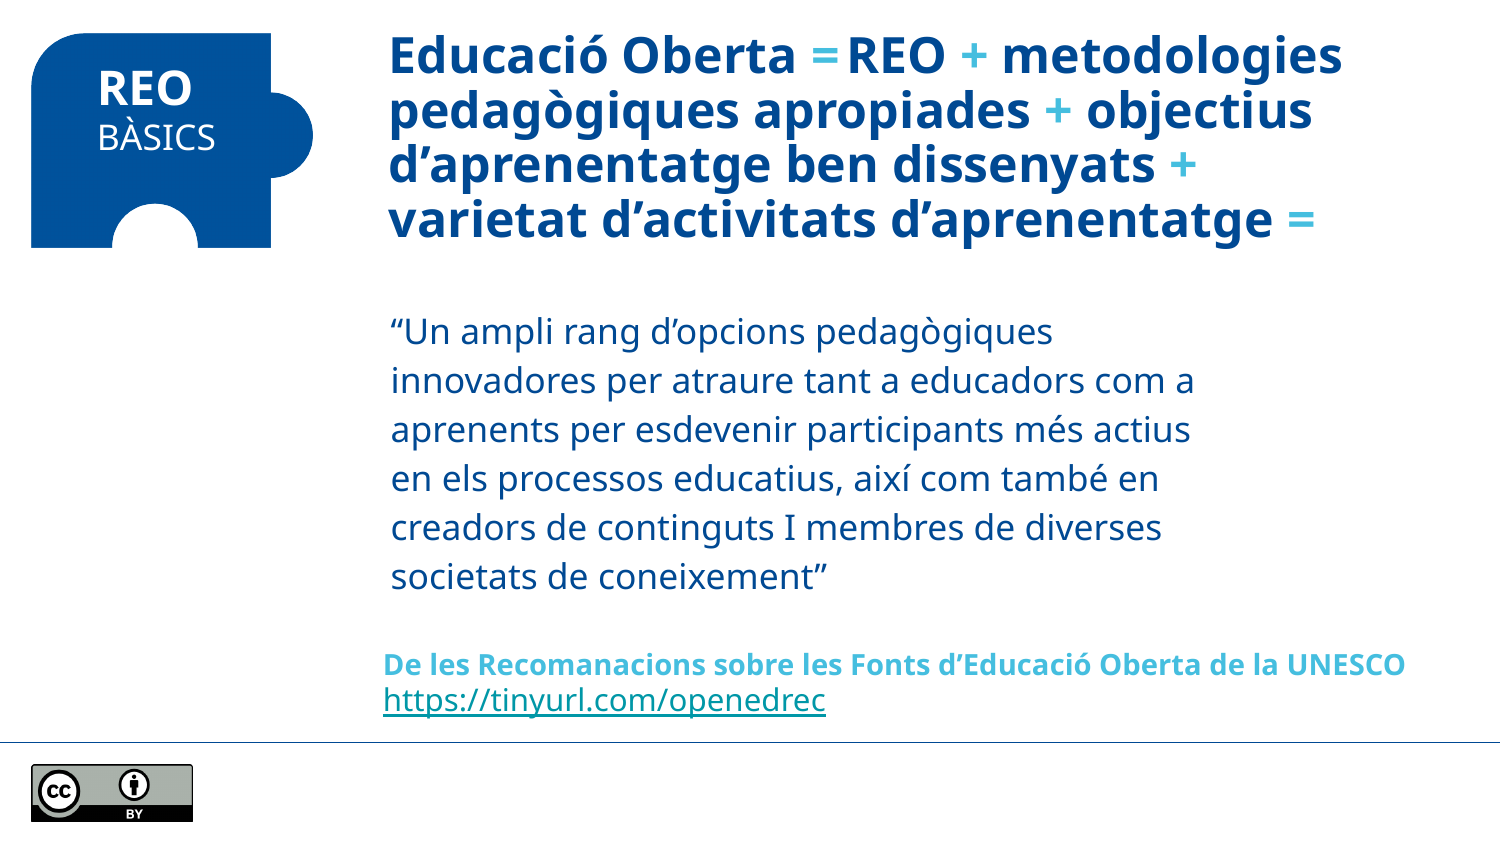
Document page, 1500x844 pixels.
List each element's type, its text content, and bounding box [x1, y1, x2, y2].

text_box REO BÀSICS [315, 42, 513, 173]
text_box Educació Oberta = REO + metodologies pedagògiques apropiades + objectius d’aprenentatge ben dissenyats + varietat d’activitats d’aprenentatge = [373, 15, 1422, 264]
text_box [0, 750, 1500, 844]
text_box De les Recomanacions sobre les Fonts d’Educació Oberta de la UNESCO https://tinyurl.com/openedrec [367, 630, 1457, 739]
picture [31, 33, 313, 248]
text_box “Un ampli rang d’opcions pedagògiques innovadores per atraure tant a educadors com a aprenents per esdevenir participants més actius en els processos educatius, així com també en creadors de continguts I membres de diverses societats de coneixement” [375, 287, 1247, 630]
picture [31, 764, 193, 822]
